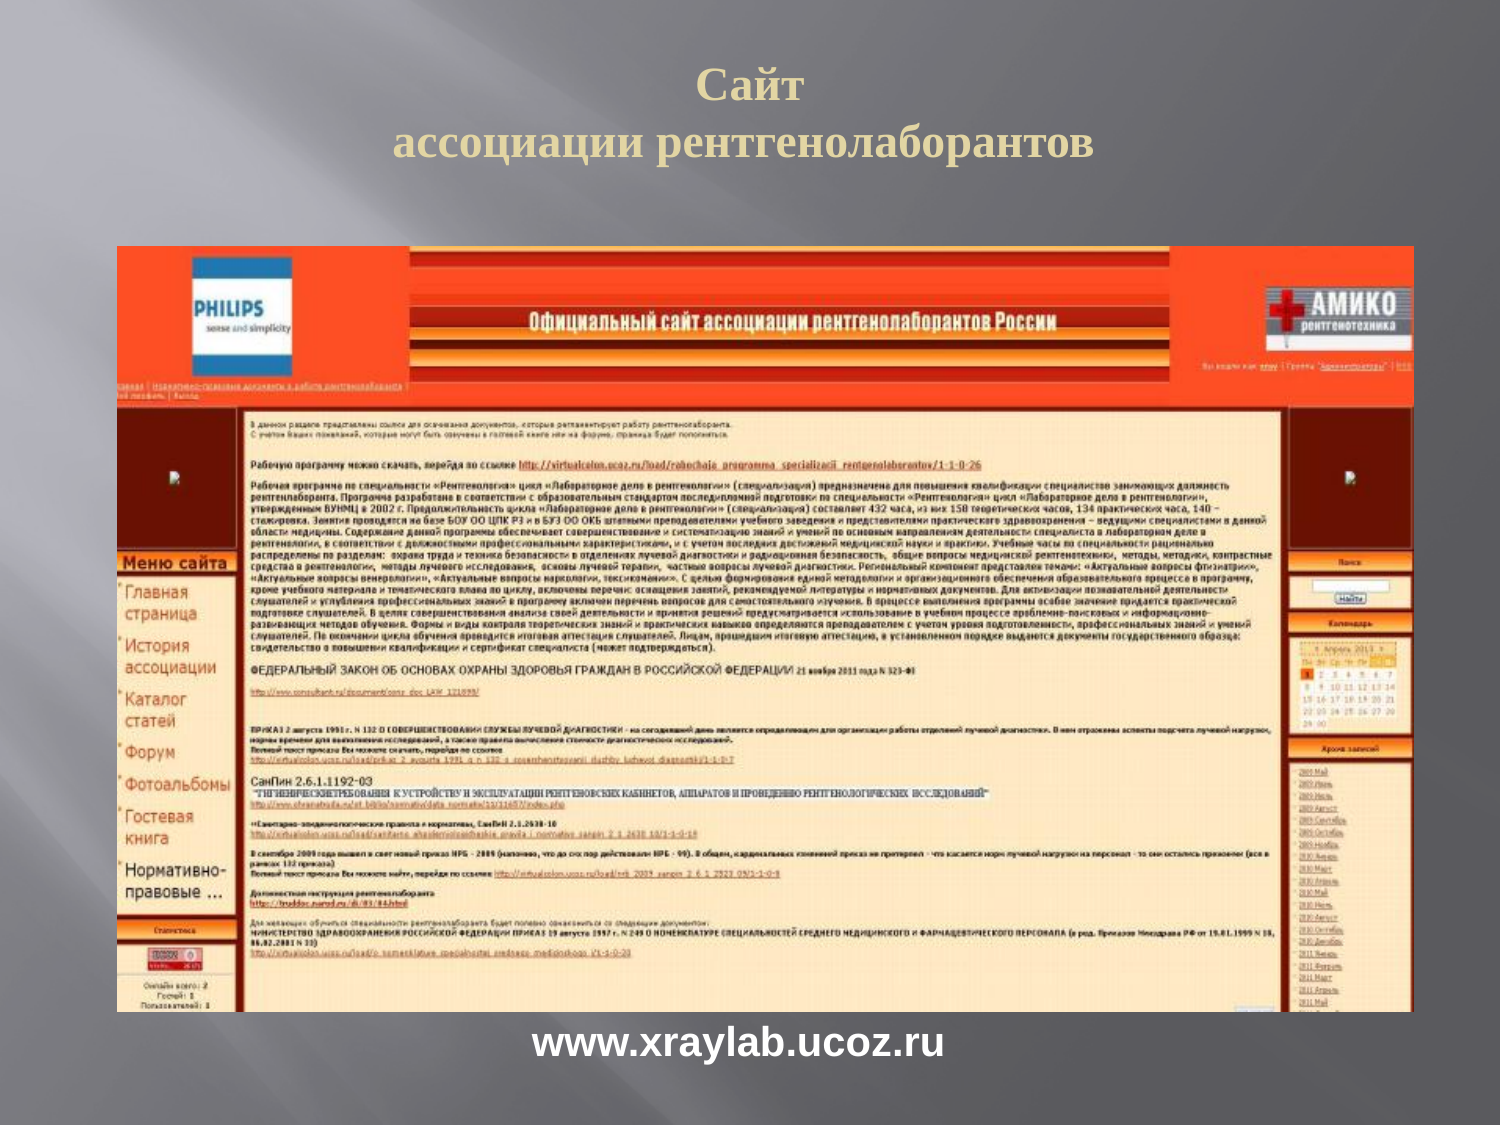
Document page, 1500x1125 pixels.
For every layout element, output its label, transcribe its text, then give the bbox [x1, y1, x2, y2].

title Сайт ассоциации рентгенолаборантов [75, 45, 1425, 233]
text_box www.xraylab.ucoz.ru [517, 1054, 961, 1073]
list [116, 245, 1414, 1012]
